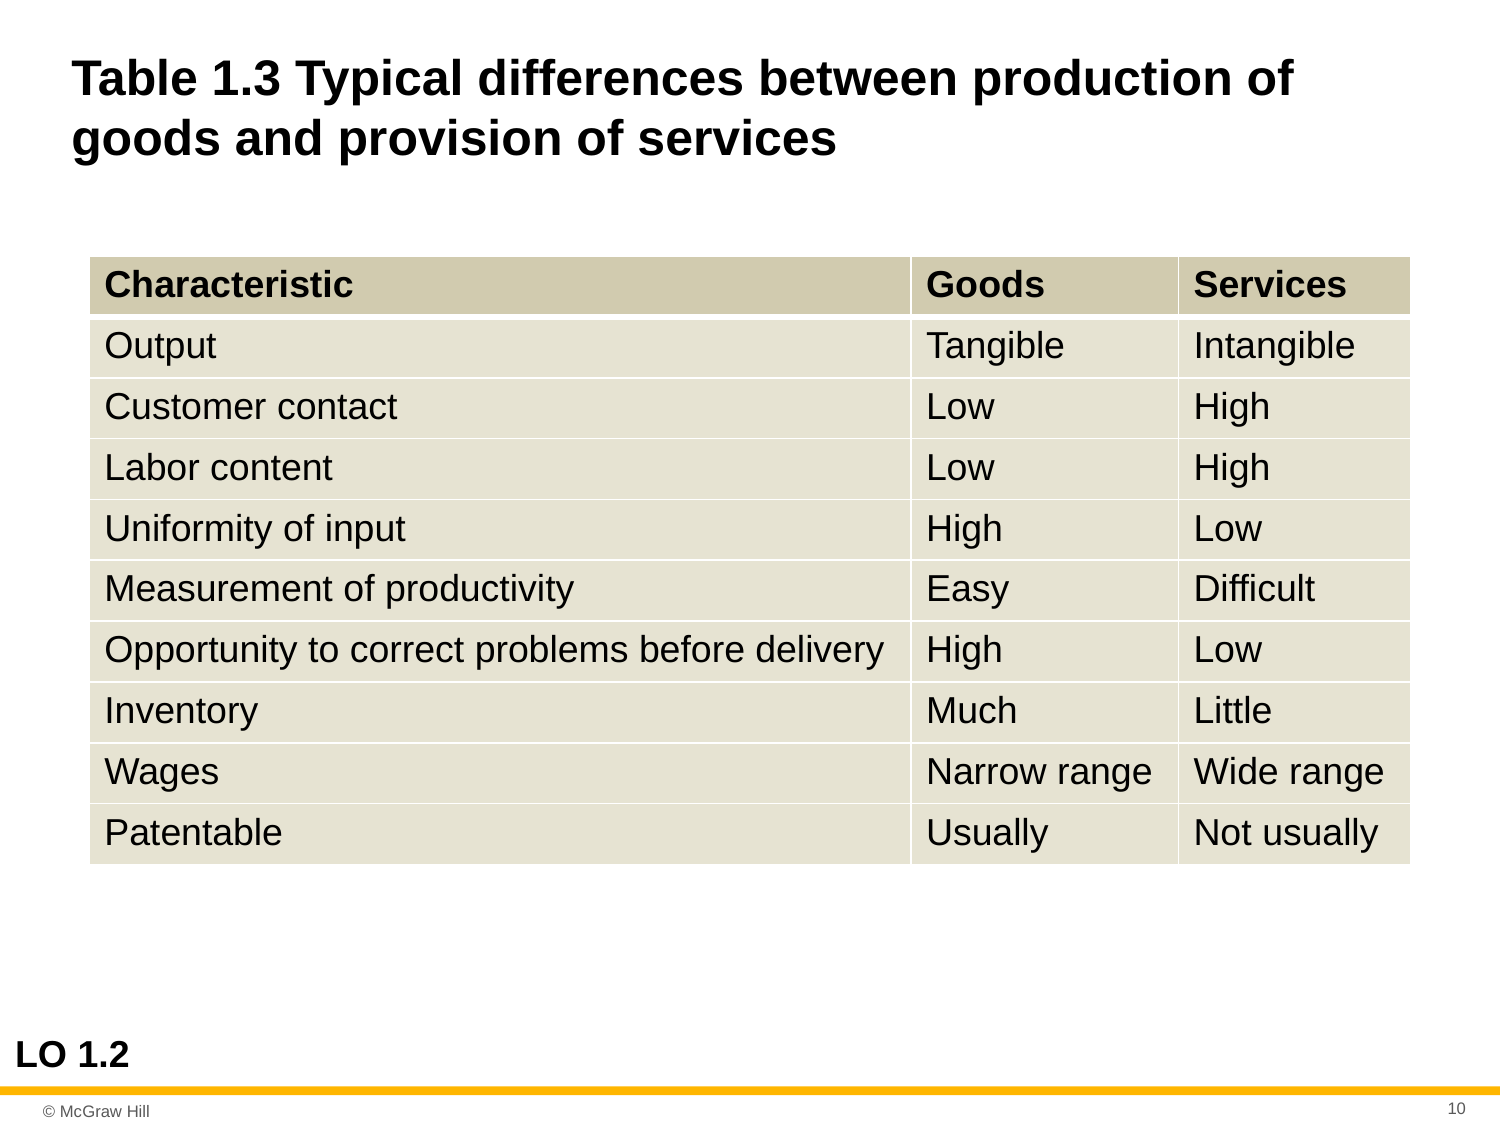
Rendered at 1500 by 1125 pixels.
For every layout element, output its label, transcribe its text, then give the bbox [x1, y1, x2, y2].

table_cell Usually [912, 804, 1178, 864]
table_cell Low [1179, 500, 1410, 559]
table_header Characteristic [90, 257, 910, 314]
table_cell Wages [90, 744, 910, 803]
table_cell High [1179, 379, 1410, 438]
table_cell Opportunity to correct problems before delivery [90, 622, 910, 681]
table_cell Inventory [90, 683, 910, 742]
table_cell Uniformity of input [90, 500, 910, 559]
table_cell Much [912, 683, 1178, 742]
table_header Goods [912, 257, 1178, 314]
table_cell Labor content [90, 439, 910, 499]
table_cell Easy [912, 561, 1178, 620]
table_cell Intangible [1179, 320, 1410, 377]
title Table 1.3 Typical differences between production of goods and provision of services [56, 50, 1444, 161]
table_cell Customer contact [90, 379, 910, 438]
table_cell Wide range [1179, 744, 1410, 803]
table_cell Tangible [912, 320, 1178, 377]
table_cell Low [1179, 622, 1410, 681]
table_cell High [912, 500, 1178, 559]
table_cell High [1179, 439, 1410, 499]
table_cell Narrow range [912, 744, 1178, 803]
table_cell Low [912, 439, 1178, 499]
table_cell Output [90, 320, 910, 377]
table_cell Difficult [1179, 561, 1410, 620]
table_cell Low [912, 379, 1178, 438]
table_cell Not usually [1179, 804, 1410, 864]
table_cell High [912, 622, 1178, 681]
table_header Services [1179, 257, 1410, 314]
table_cell Patentable [90, 804, 910, 864]
table_cell Little [1179, 683, 1410, 742]
list LO 1.2 [0, 1022, 197, 1085]
table_cell Measurement of productivity [90, 561, 910, 620]
